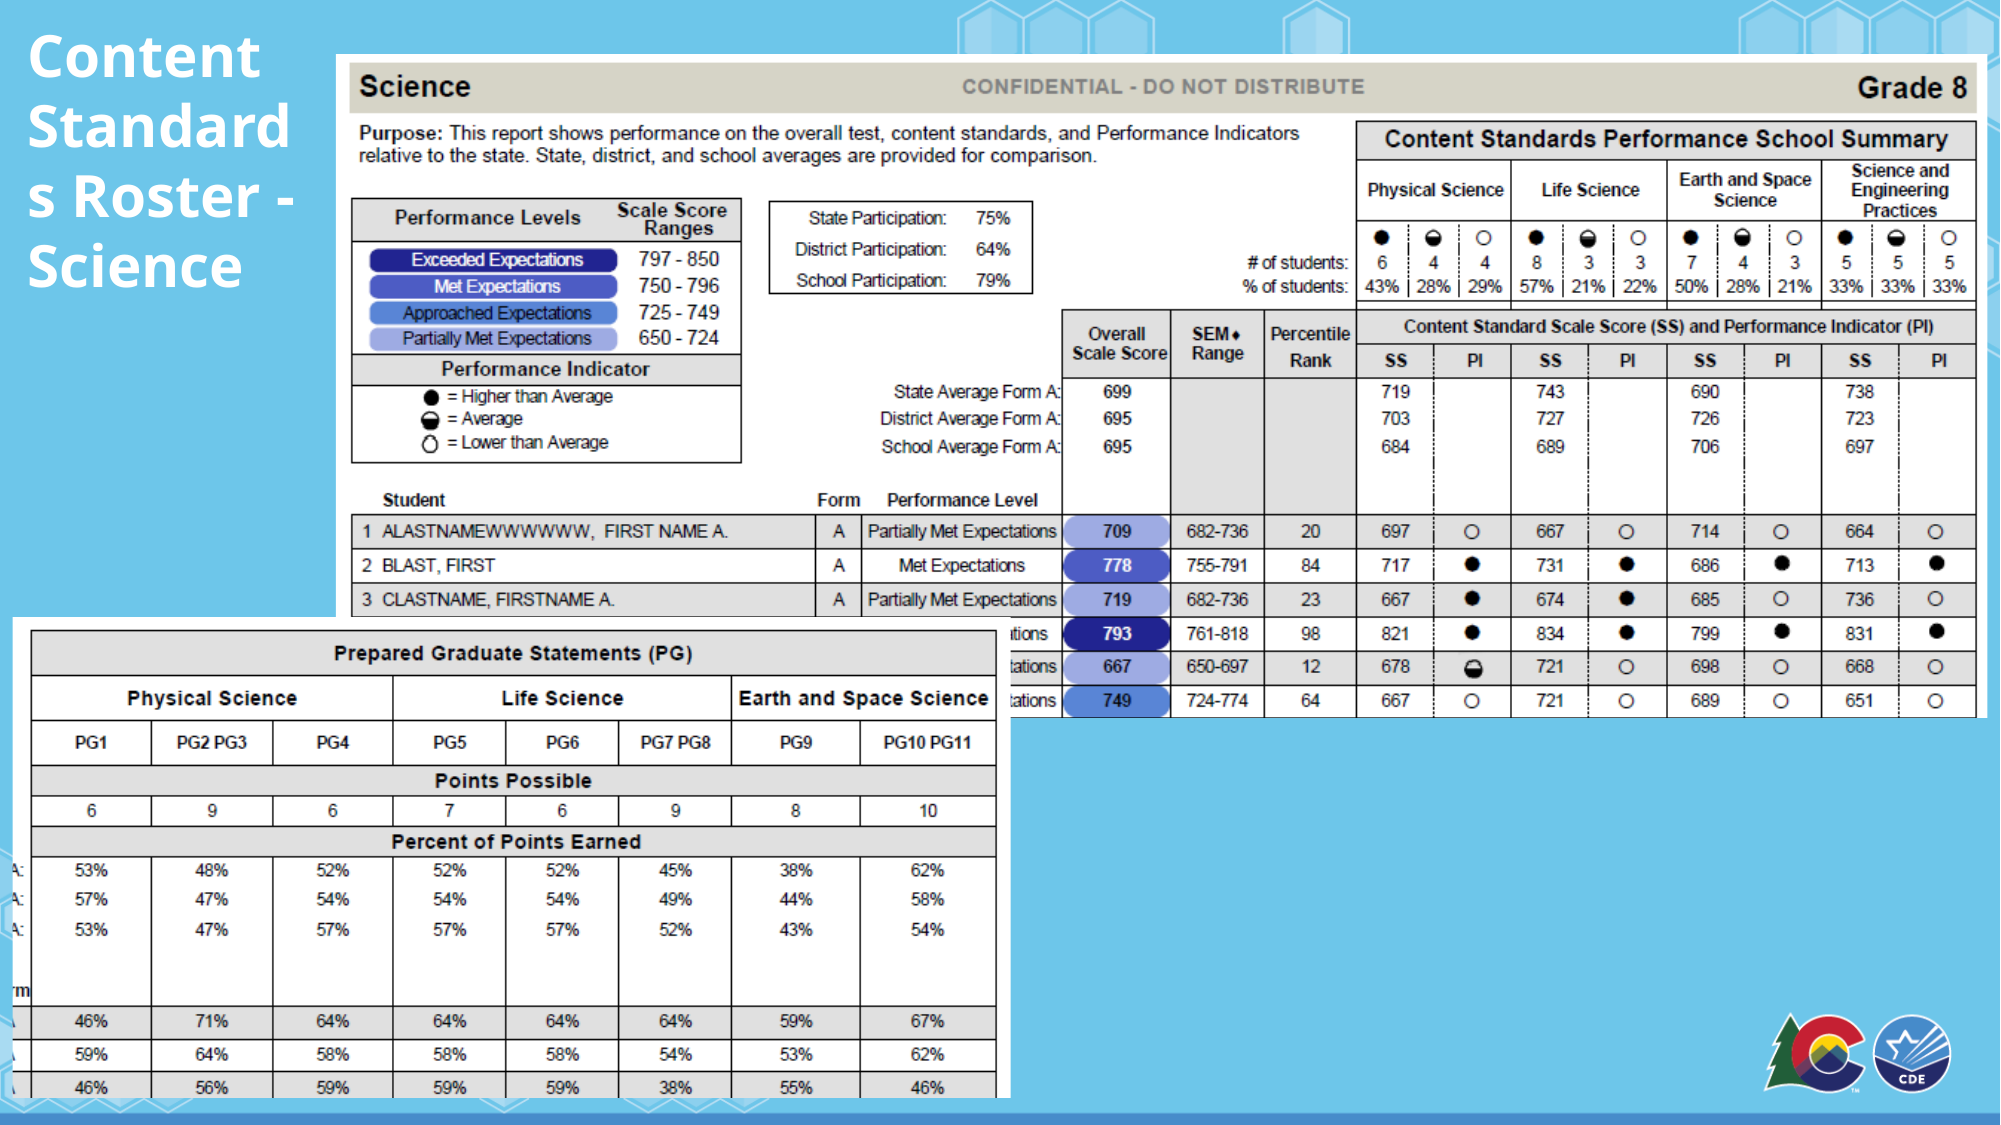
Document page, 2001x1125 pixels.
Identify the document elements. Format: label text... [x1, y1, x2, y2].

slide_number 33 [37, 1098, 488, 1115]
picture [0, 0, 2000, 1125]
title Content Standards Roster - Science [12, 11, 323, 307]
